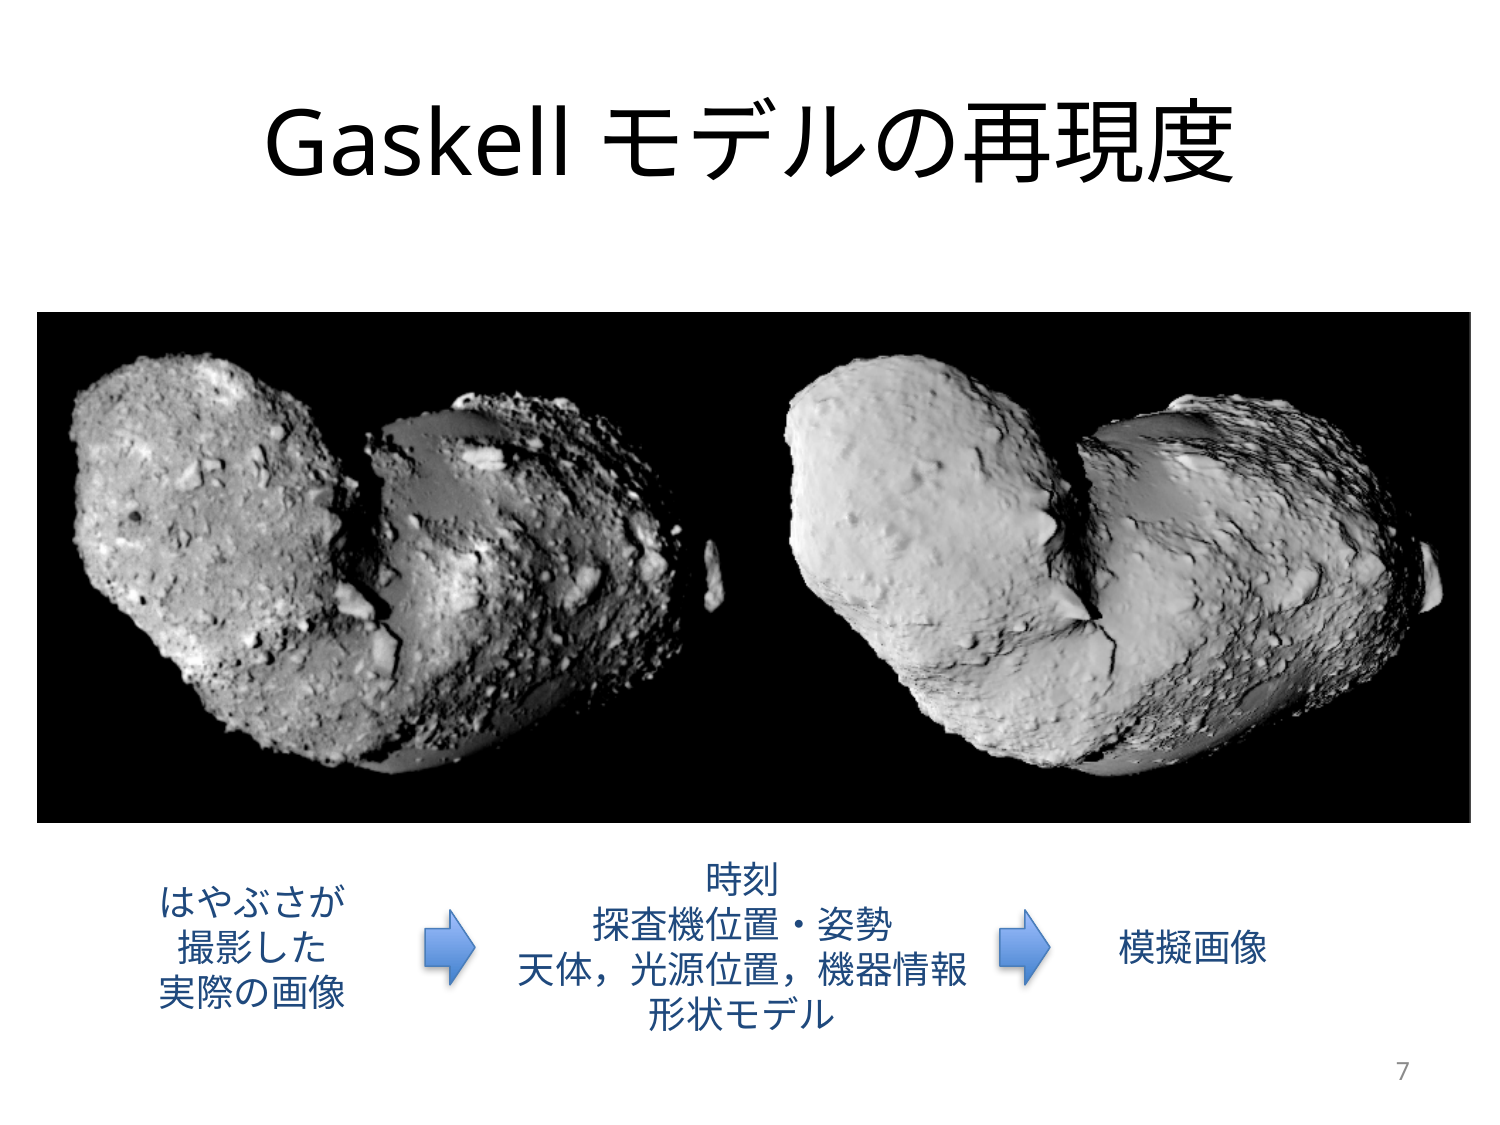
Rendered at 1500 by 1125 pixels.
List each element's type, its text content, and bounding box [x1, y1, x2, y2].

slide_number 7 [1074, 1042, 1425, 1103]
text_box 模擬画像 [1103, 871, 1284, 1022]
picture [37, 312, 1472, 823]
text_box [999, 909, 1051, 986]
text_box はやぶさが 撮影した 実際の画像 [143, 871, 362, 1022]
text_box [424, 909, 476, 986]
title Gaskellモデルの再現度 [75, 45, 1425, 233]
text_box 時刻 探査機位置・姿勢 天体，光源位置，機器情報 形状モデル [502, 848, 983, 1044]
